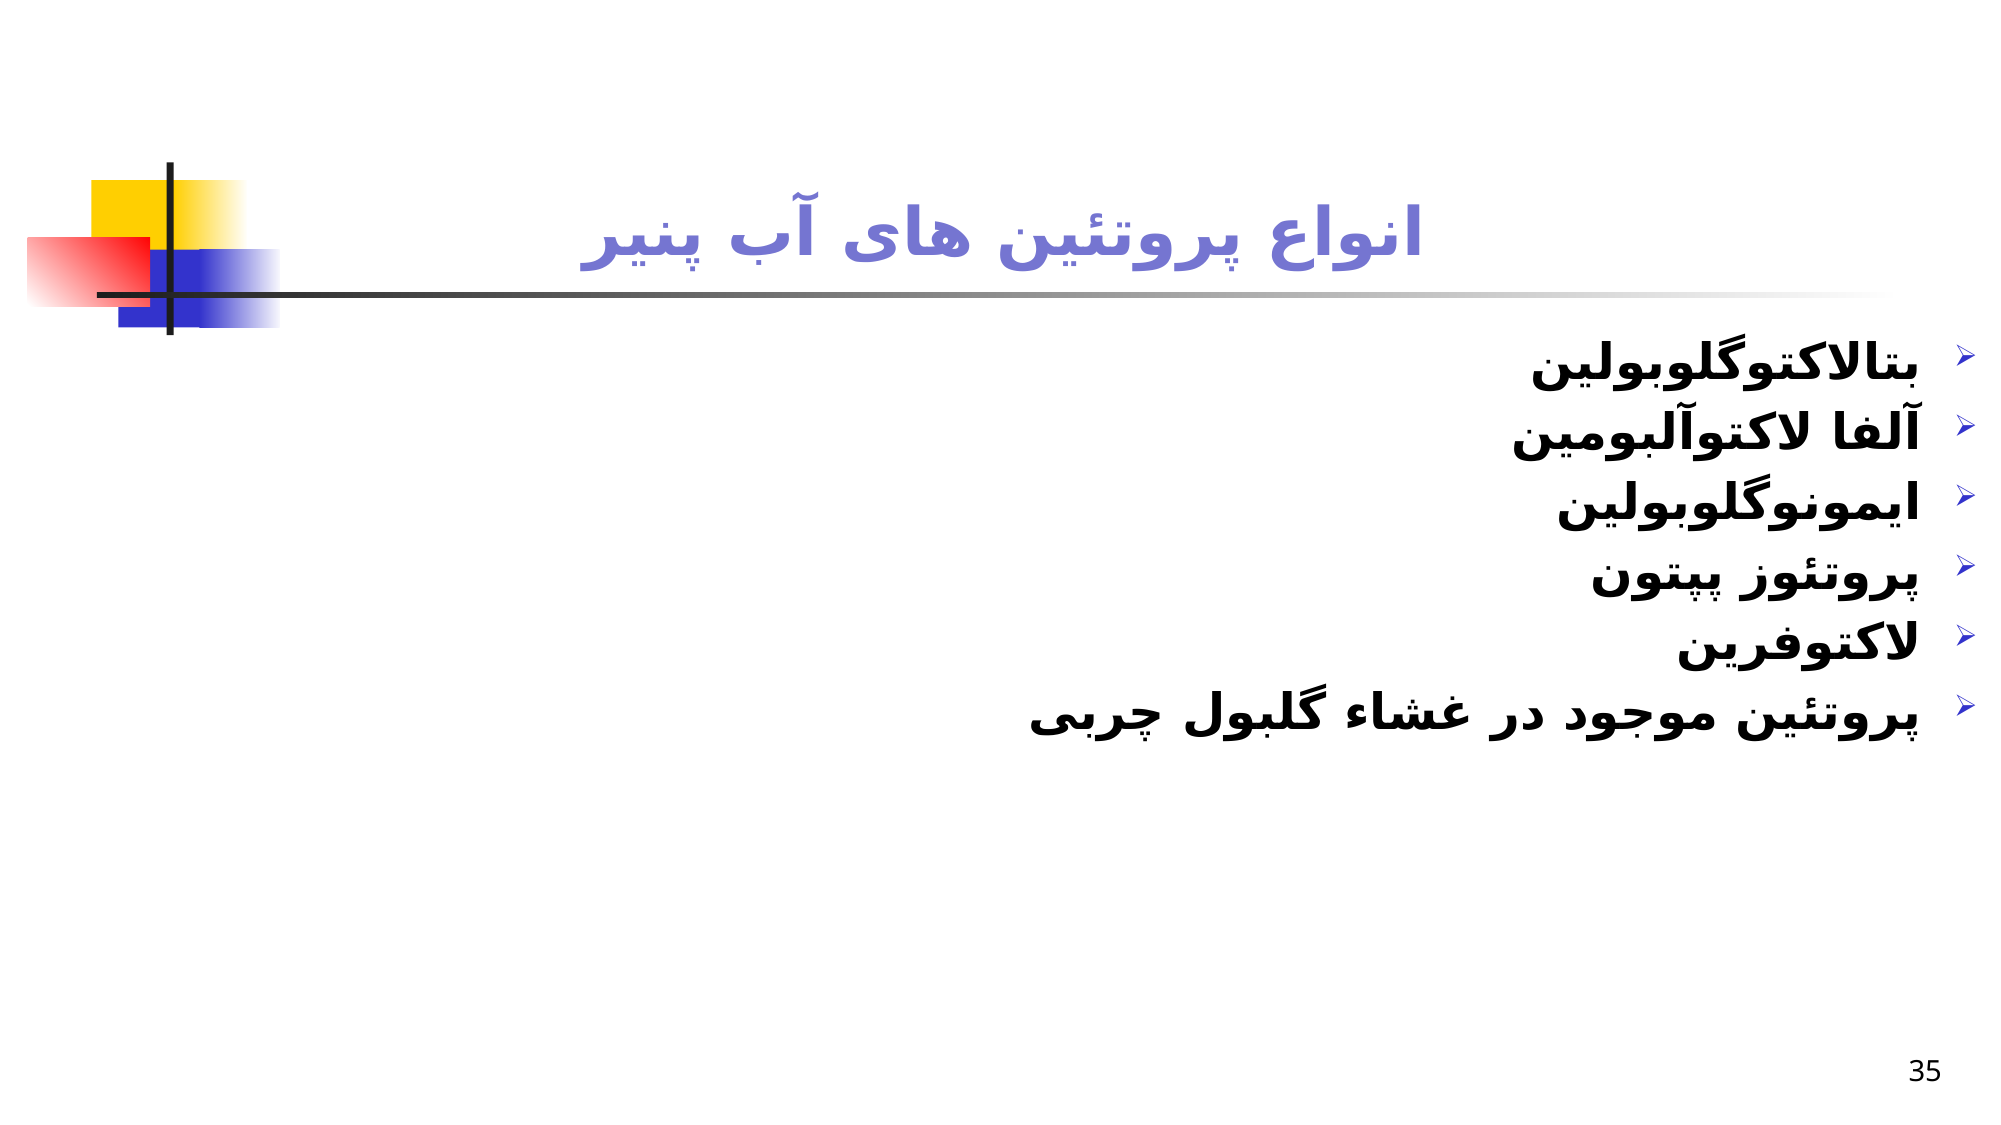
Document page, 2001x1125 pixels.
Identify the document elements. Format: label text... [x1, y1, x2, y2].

title انواع پروتئین های آب پنیر [140, 90, 1846, 251]
list بتالاکتوگلوبولین آلفا لاکتوآلبومین ایمونوگلوبولین پروتئوز پپتون لاکتوفرین پروتئین موجود در غشاء گلبول چربی [0, 251, 1994, 1125]
